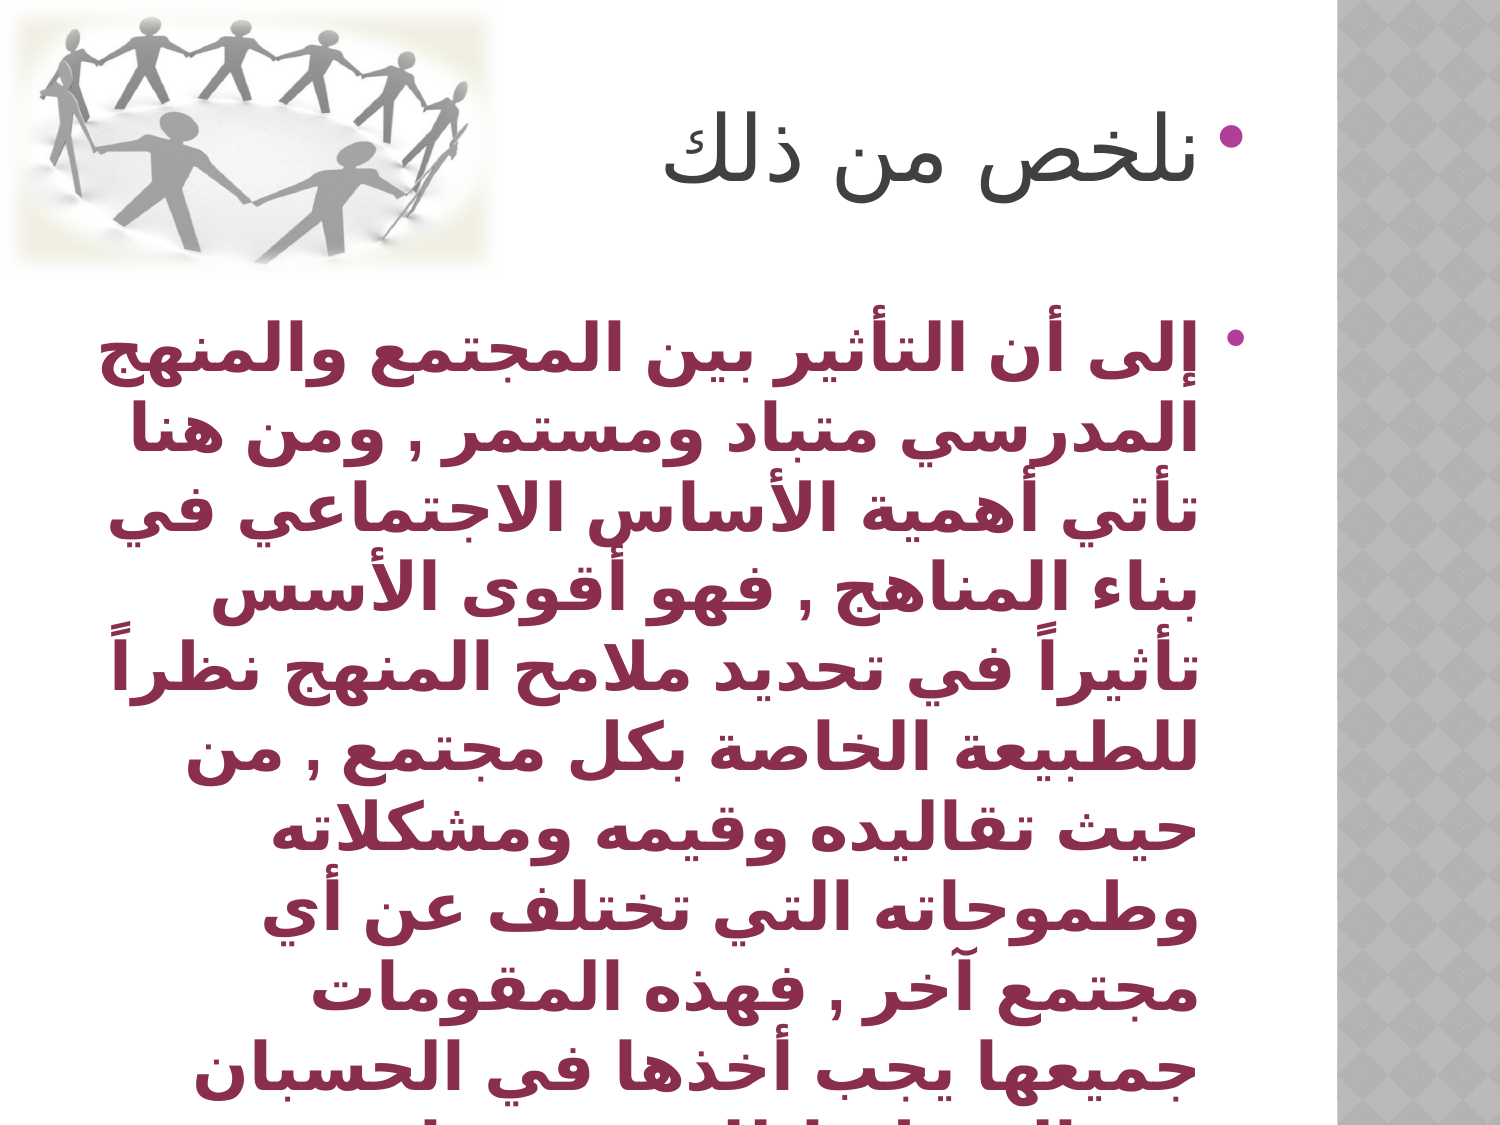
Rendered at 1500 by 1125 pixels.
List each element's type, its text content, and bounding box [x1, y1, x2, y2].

list نلخص من ذلك إلى أن التأثير بين المجتمع والمنهج المدرسي متباد ومستمر , ومن هنا تأتي أهمية الأساس الاجتماعي في بناء المناهج , فهو أقوى الأسس تأثيراً في تحديد ملامح المنهج نظراً للطبيعة الخاصة بكل مجتمع , من حيث تقاليده وقيمه ومشكلاته وطموحاته التي تختلف عن أي مجتمع آخر , فهذه المقومات جميعها يجب أخذها في الحسبان عن التخطيط للمنهج وبنائه وتقويمه وتطويره .. [75, 82, 1263, 1059]
picture [0, 0, 505, 281]
